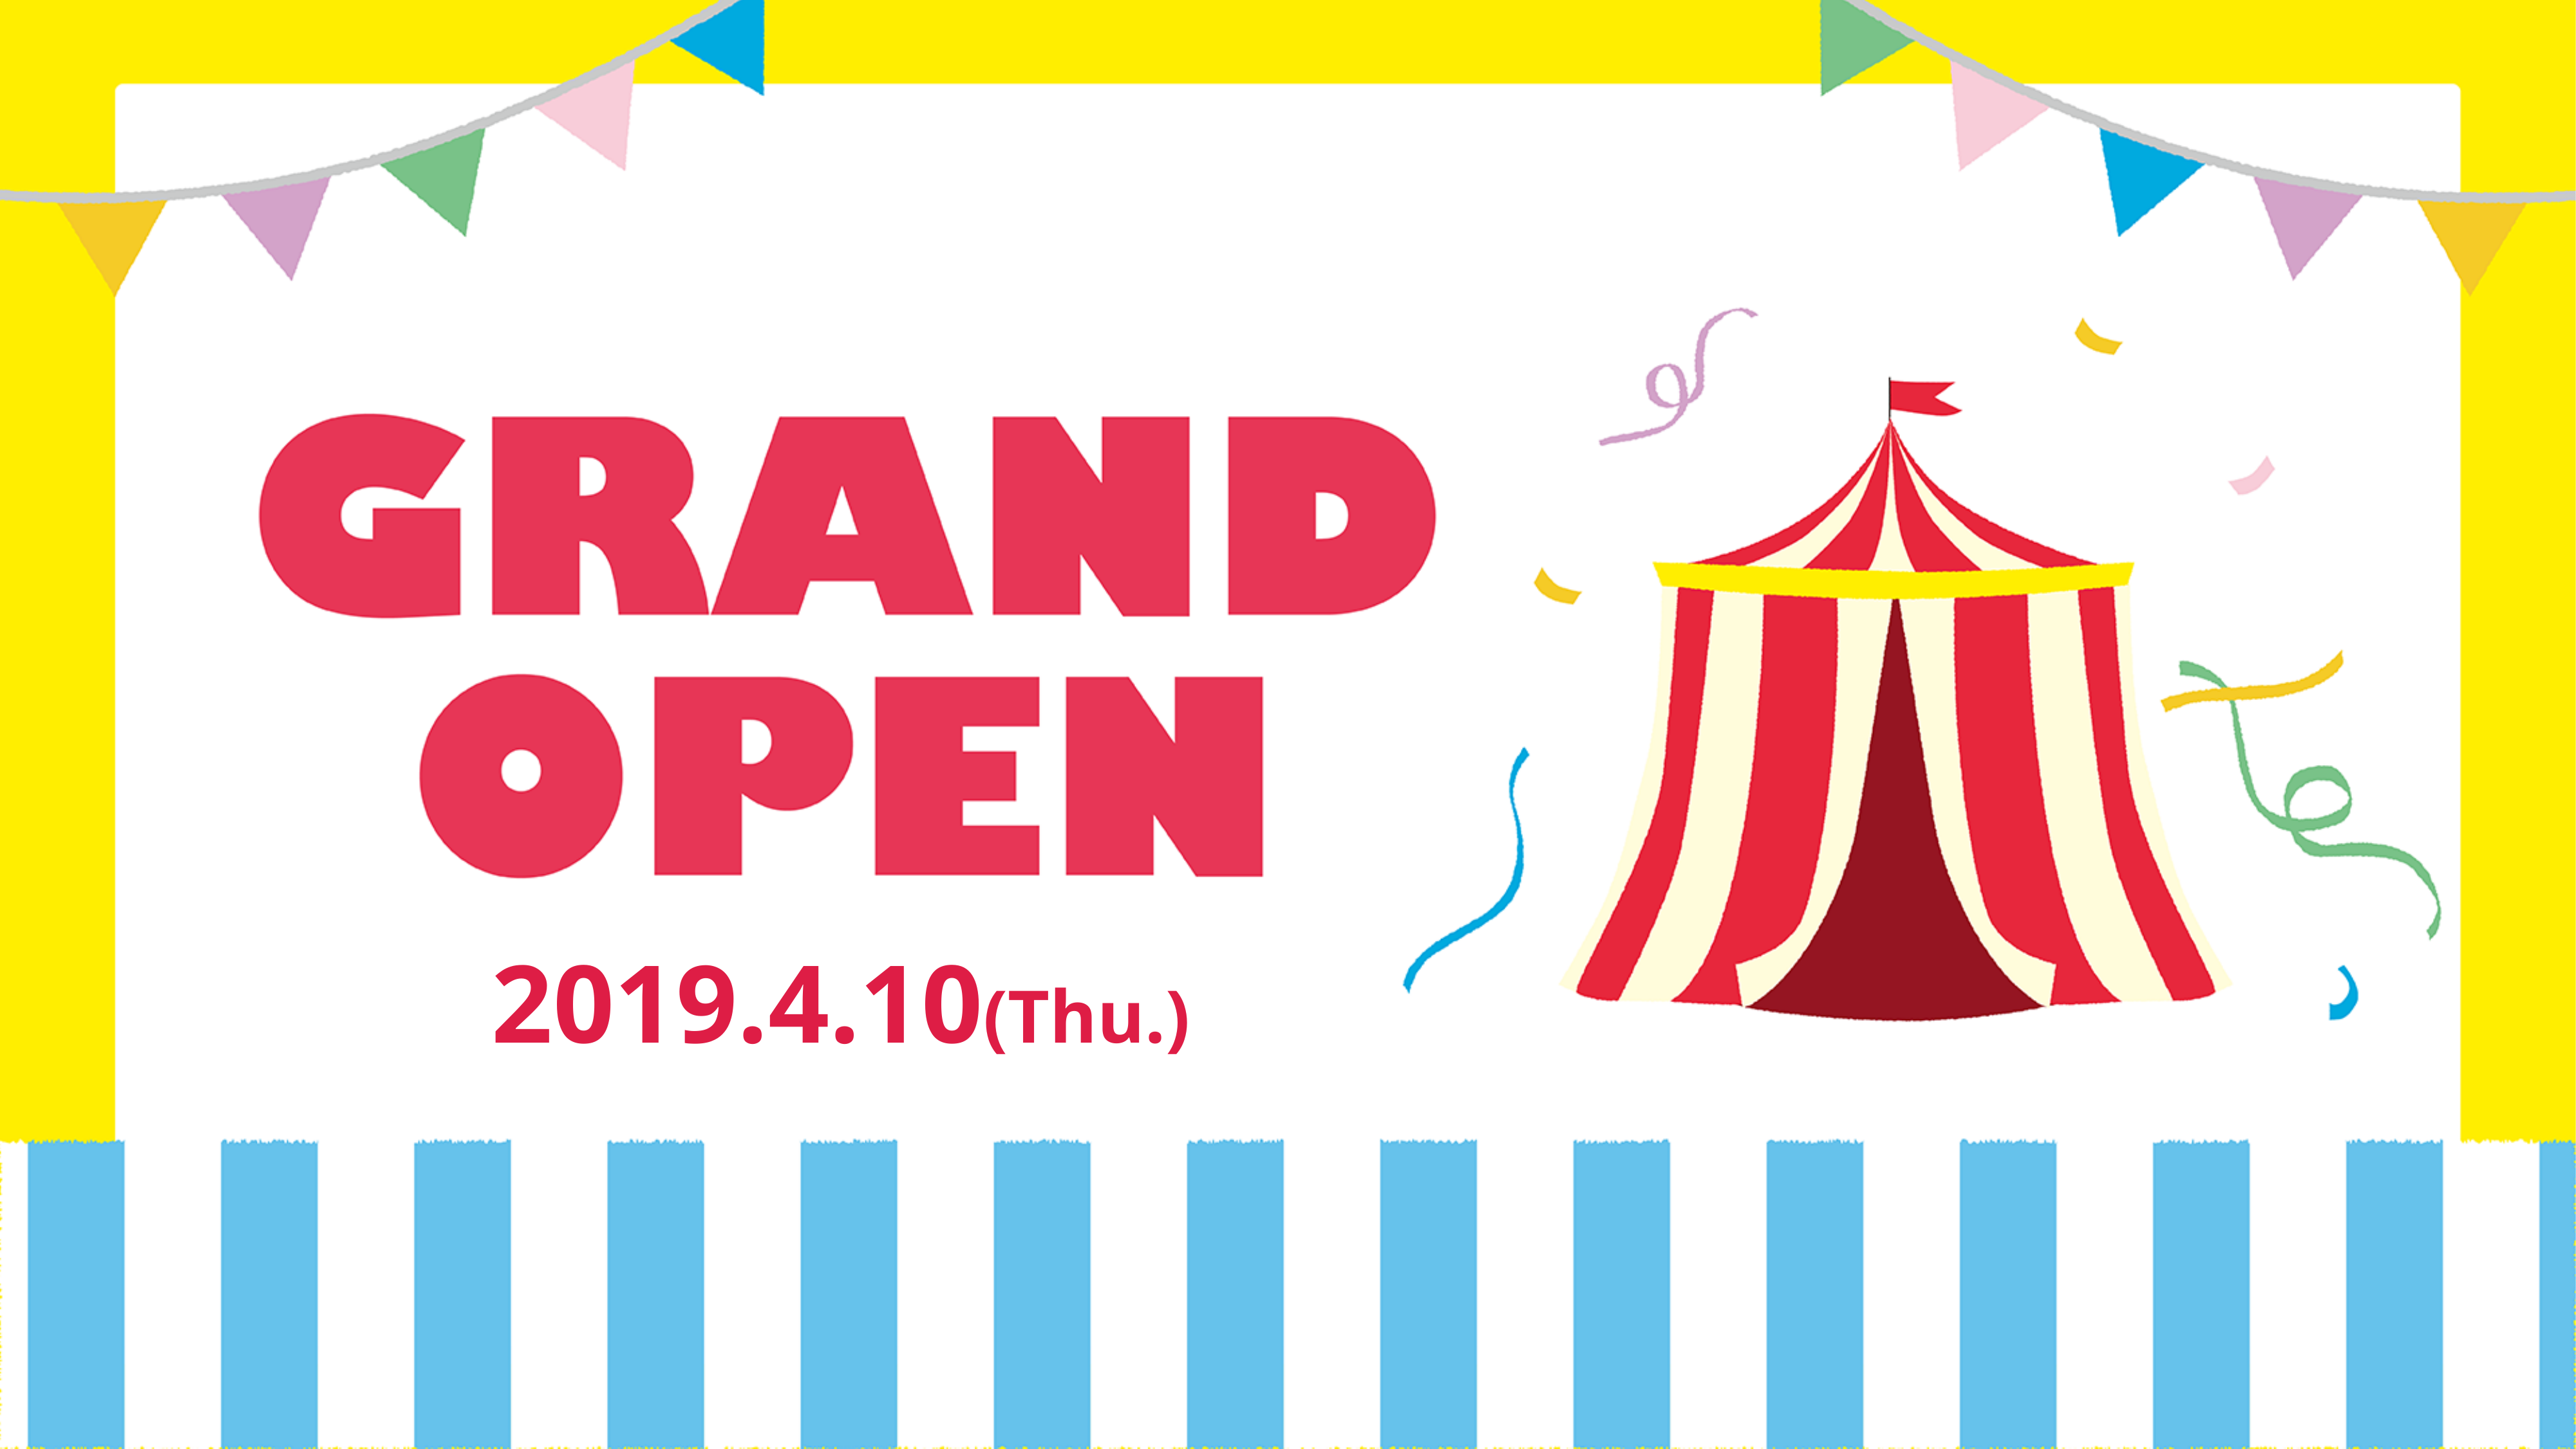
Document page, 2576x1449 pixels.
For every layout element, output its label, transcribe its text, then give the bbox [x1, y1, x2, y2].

text_box 2019.4.10(Thu.) [414, 931, 1268, 1070]
picture [0, 0, 2576, 1449]
